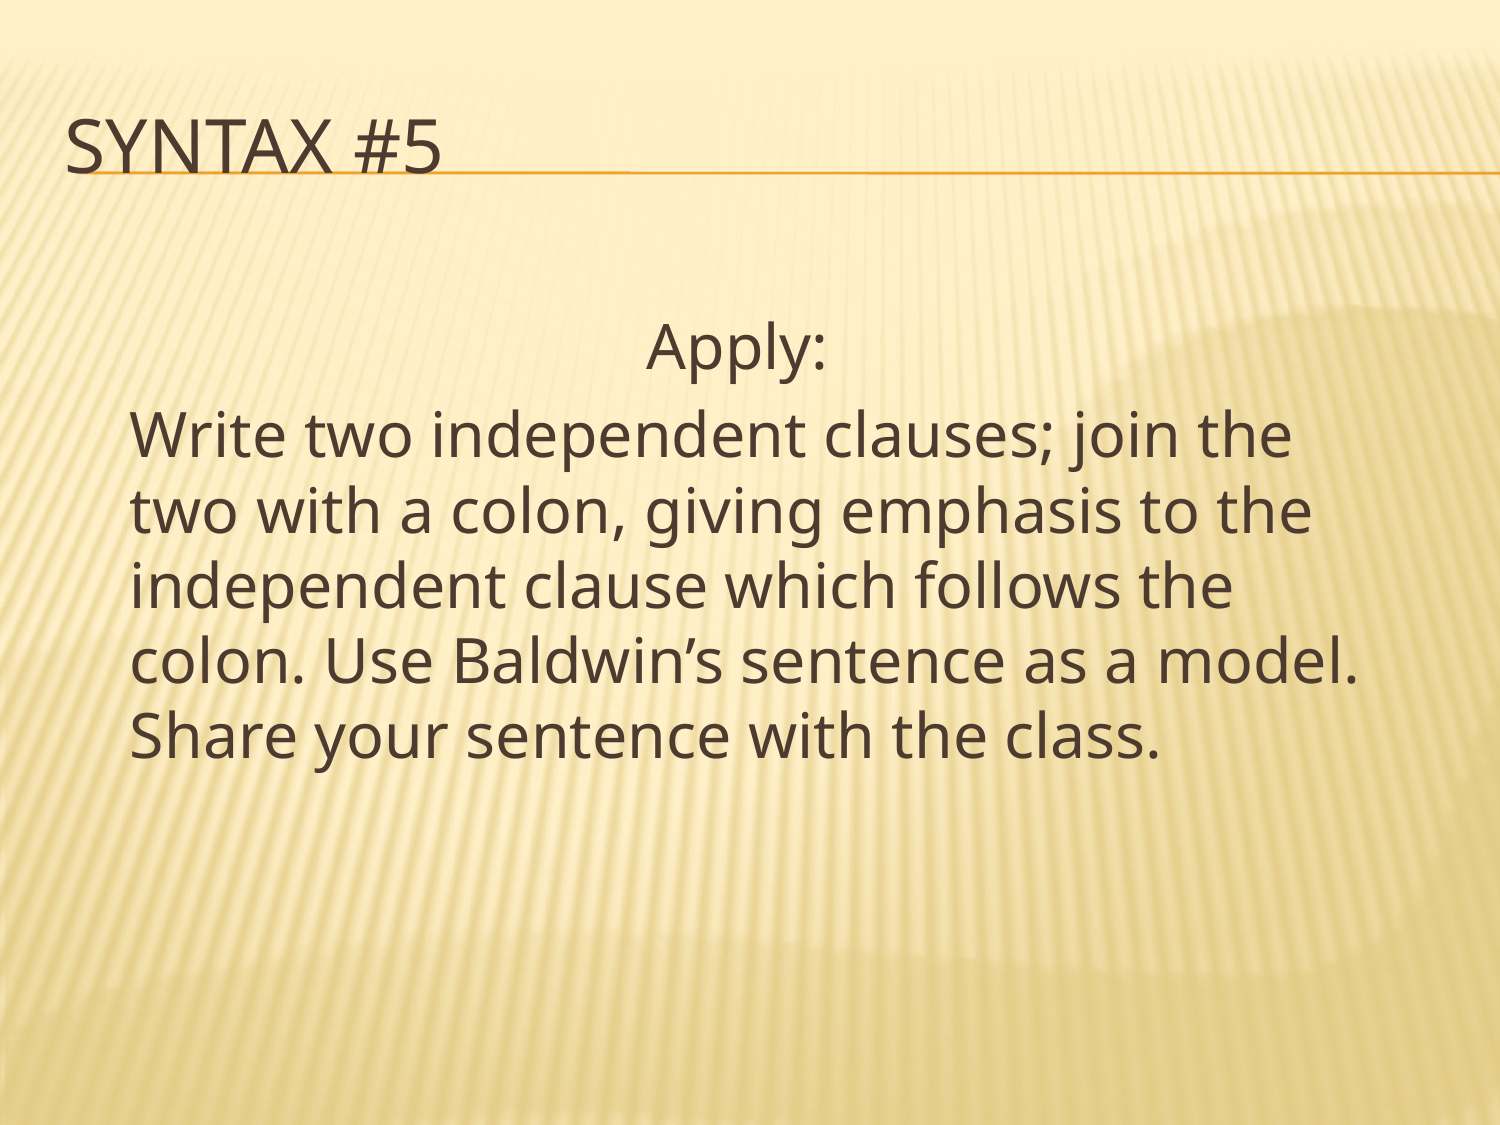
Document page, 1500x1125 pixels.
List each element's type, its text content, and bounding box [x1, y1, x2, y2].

title SYNTAX #5 [50, 75, 1475, 213]
list Apply: Write two independent clauses; join the two with a colon, giving emphasis to the independent clause which follows the colon. Use Baldwin’s sentence as a model. Share your sentence with the class. [62, 299, 1413, 825]
